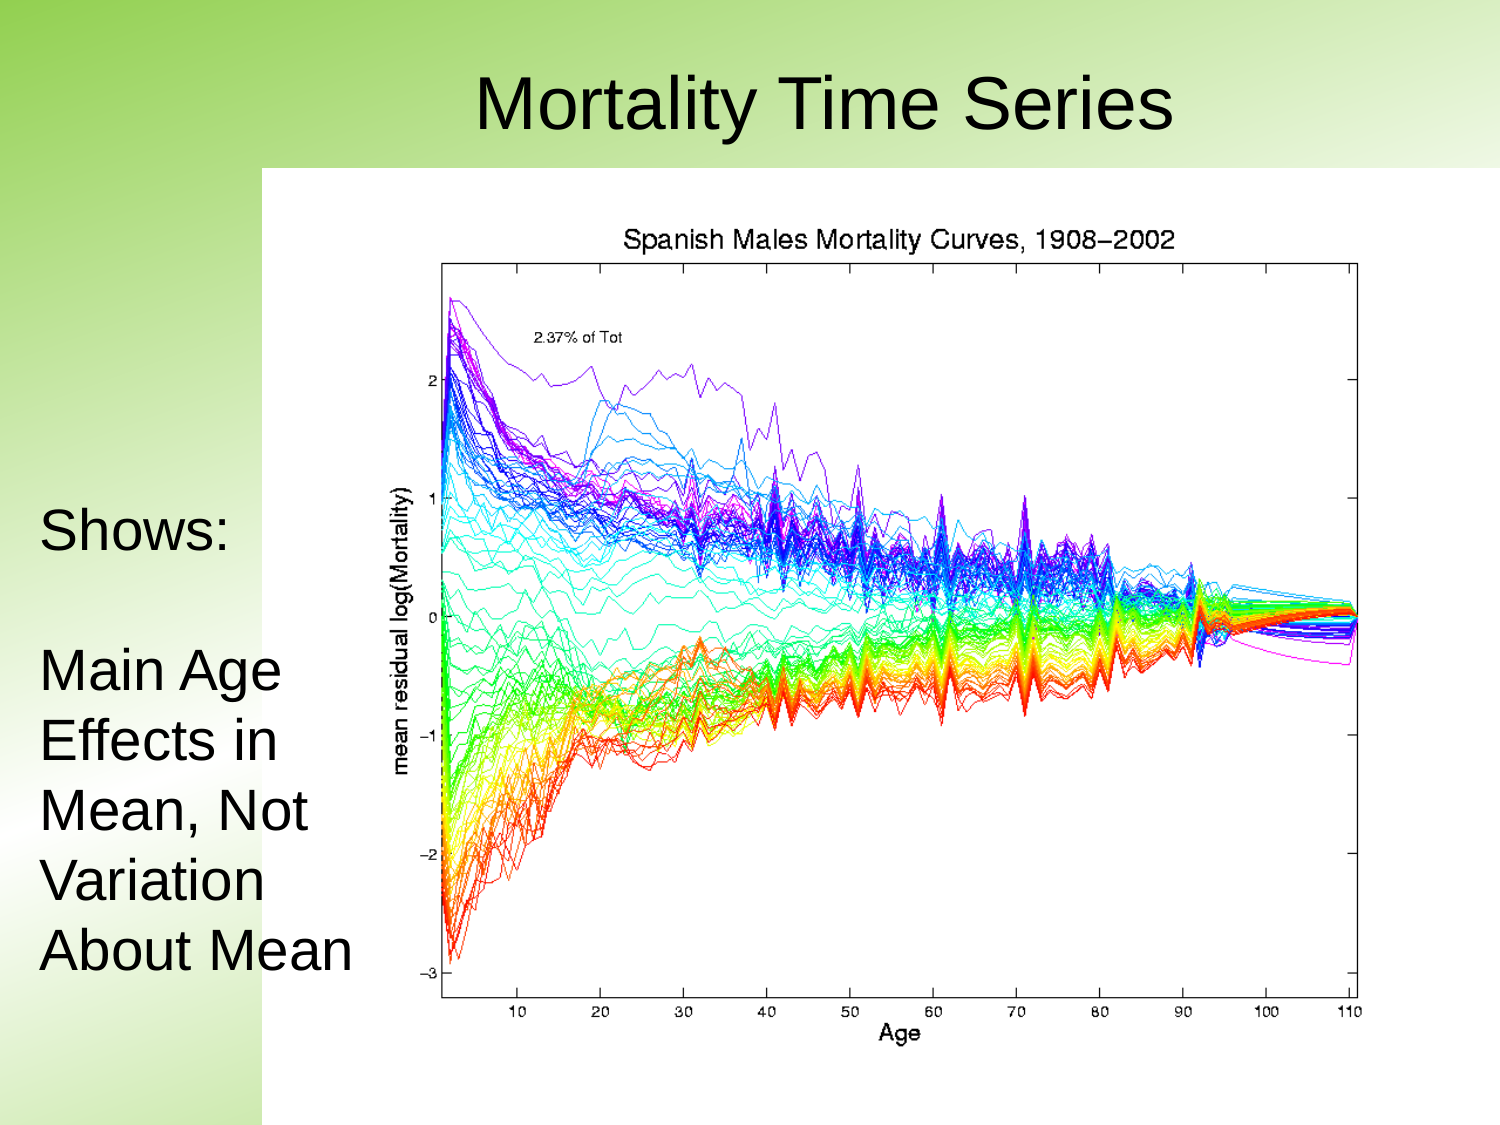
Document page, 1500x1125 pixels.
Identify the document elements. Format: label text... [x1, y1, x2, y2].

title Mortality Time Series [187, 37, 1463, 163]
picture [261, 168, 1500, 1125]
text_box Shows: Main Age Effects in Mean, Not Variation About Mean [24, 274, 256, 990]
